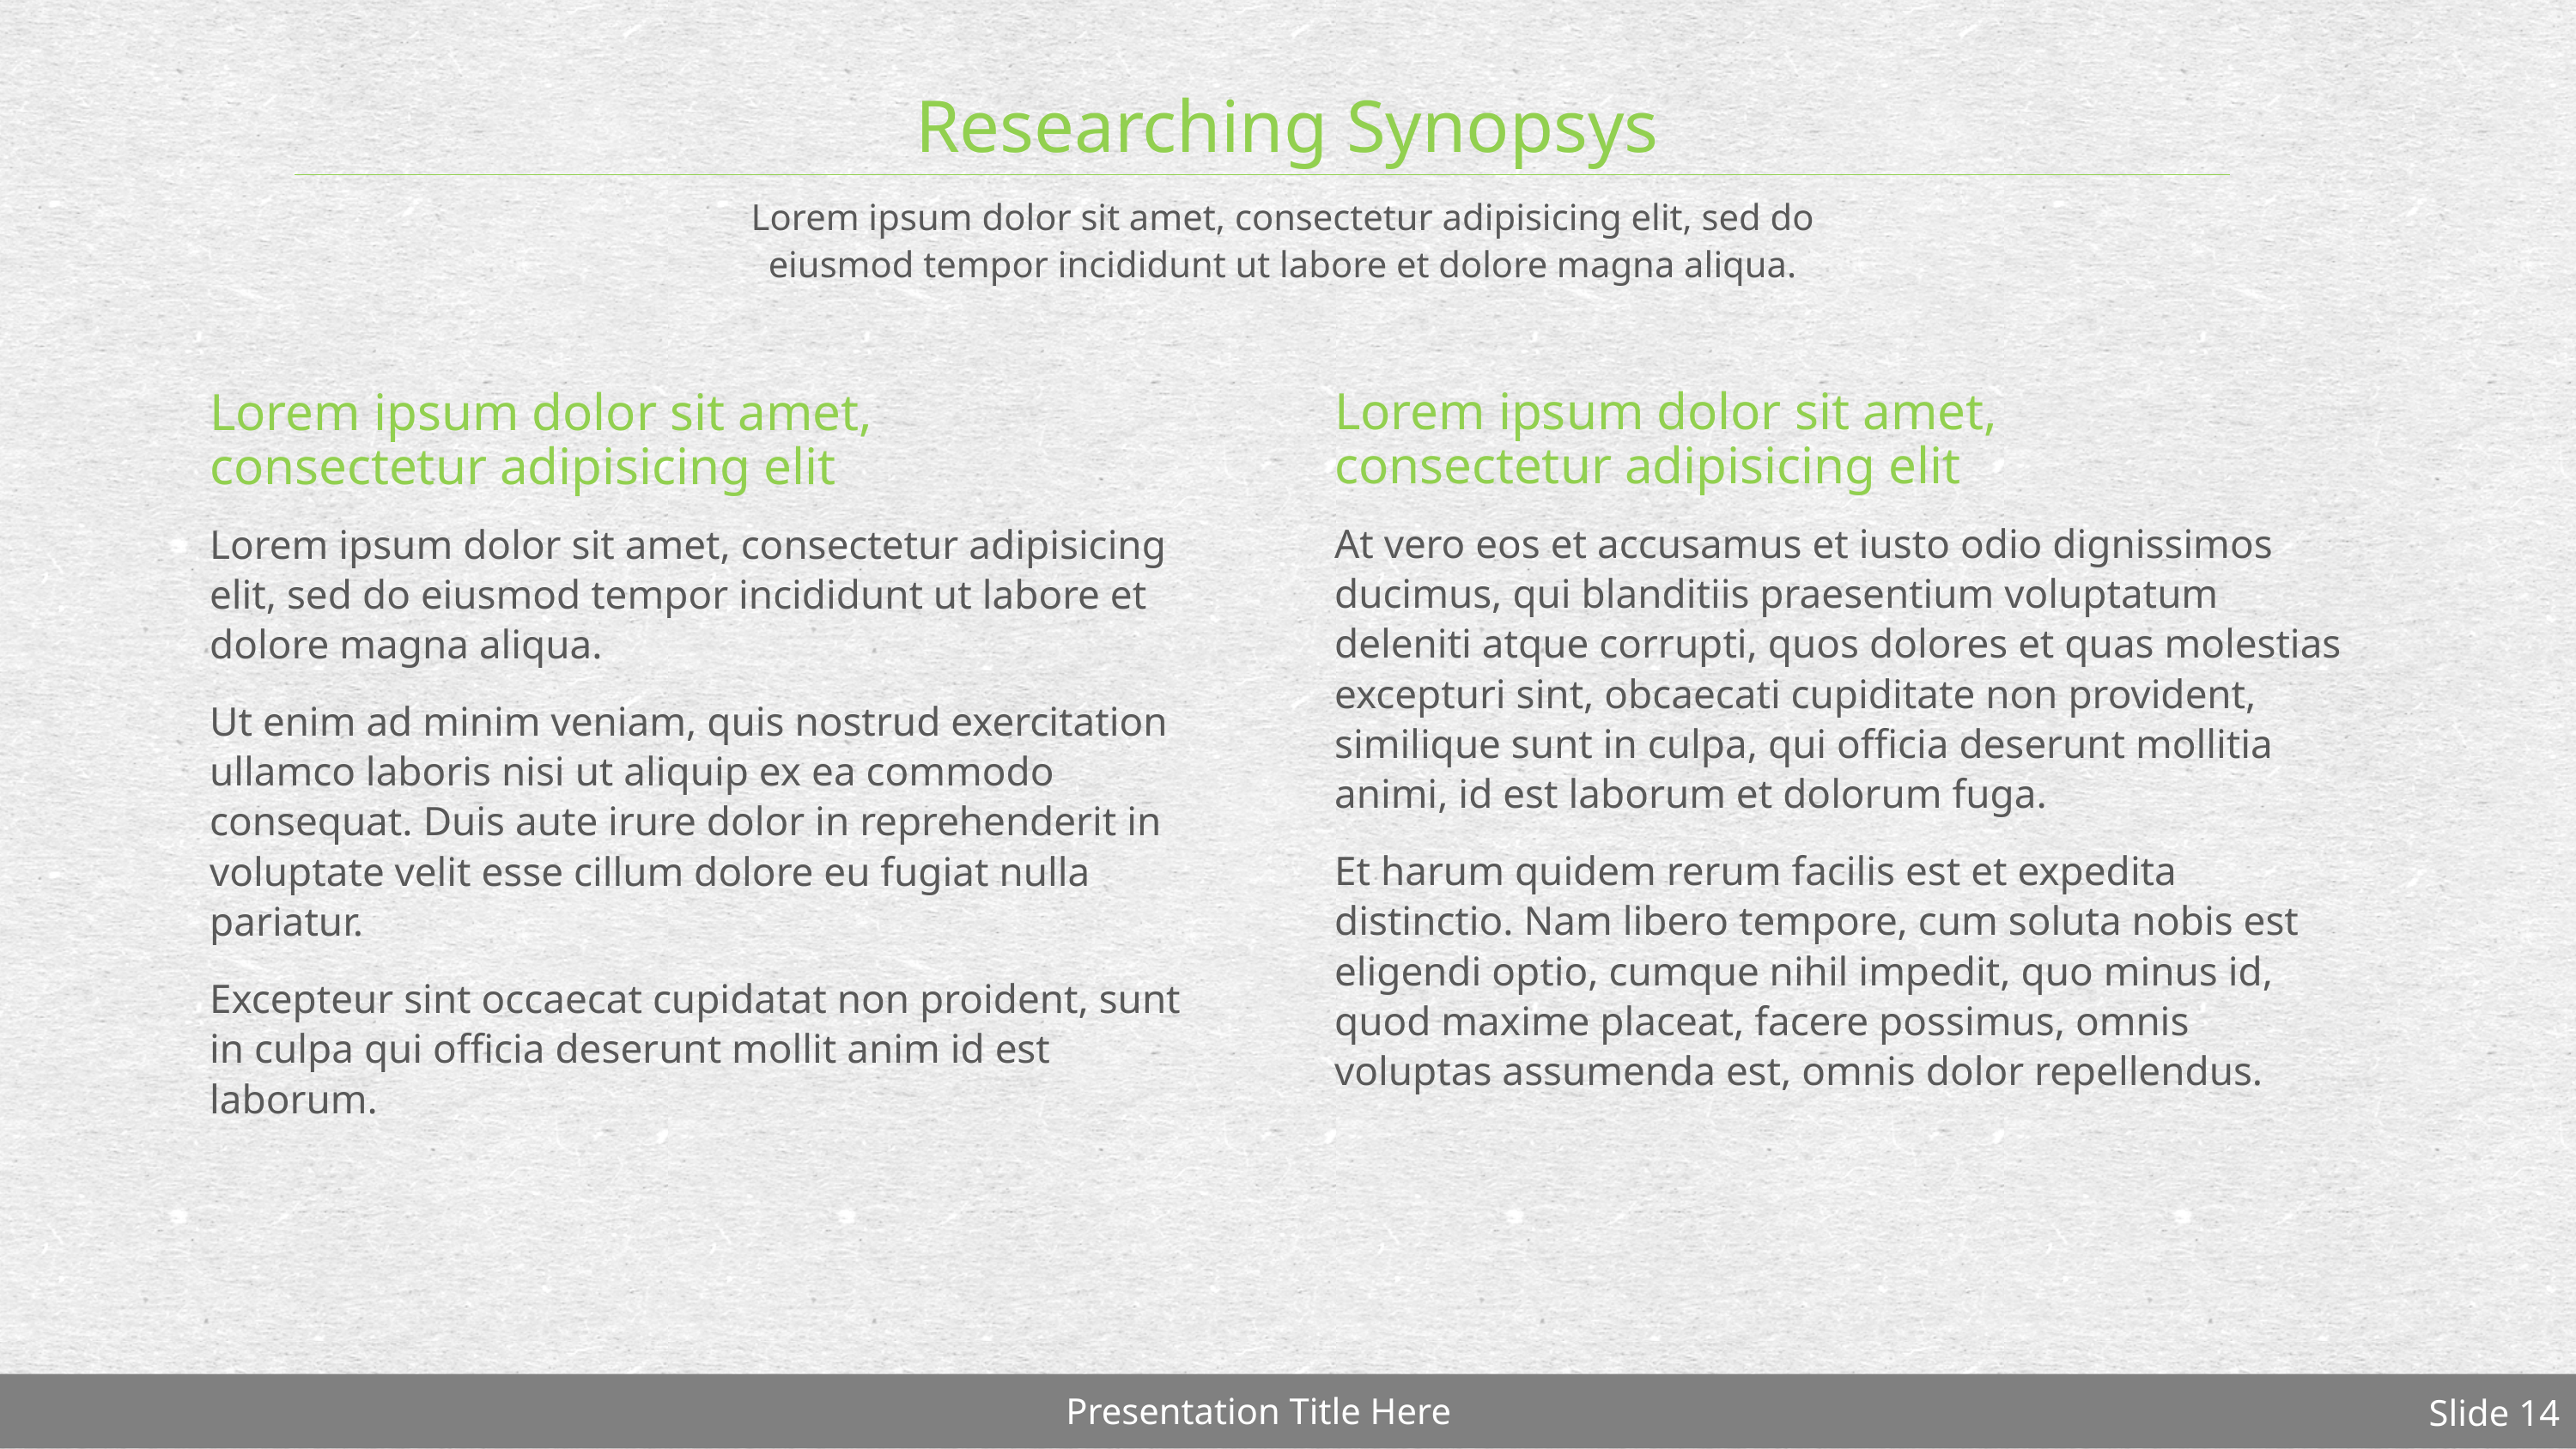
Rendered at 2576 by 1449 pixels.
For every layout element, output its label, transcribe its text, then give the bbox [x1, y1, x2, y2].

slide_number Slide 14 [1993, 1384, 2573, 1432]
list At vero eos et accusamus et iusto odio dignissimos ducimus, qui blanditiis praesentium voluptatum deleniti atque corrupti, quos dolores et quas molestias excepturi sint, obcaecati cupiditate non provident, similique sunt in culpa, qui officia deserunt mollitia animi, id est laborum et dolorum fuga. Et harum quidem rerum facilis est et expedita distinctio. Nam libero tempore, cum soluta nobis est eligendi optio, cumque nihil impedit, quo minus id, quod maxime placeat, facere possimus, omnis voluptas assumenda est, omnis dolor repellendus. [1321, 509, 2362, 1246]
list Lorem ipsum dolor sit amet, consectetur adipisicing elit [1321, 356, 2362, 501]
footer Presentation Title Here [823, 1383, 1693, 1432]
title Researching Synopsys [44, 65, 2530, 175]
subtitle Lorem ipsum dolor sit amet, consectetur adipisicing elit, sed do eiusmod tempor incididunt ut labore et dolore magna aliqua. [44, 184, 2530, 314]
picture [0, 0, 2576, 1373]
list Lorem ipsum dolor sit amet, consectetur adipisicing elit, sed do eiusmod tempor incididunt ut labore et dolore magna aliqua. Ut enim ad minim veniam, quis nostrud exercitation ullamco laboris nisi ut aliquip ex ea commodo consequat. Duis aute irure dolor in reprehenderit in voluptate velit esse cillum dolore eu fugiat nulla pariatur. Excepteur sint occaecat cupidatat non proident, sunt in culpa qui officia deserunt mollit anim id est laborum. [197, 510, 1237, 1246]
list Lorem ipsum dolor sit amet, consectetur adipisicing elit [197, 357, 1237, 502]
